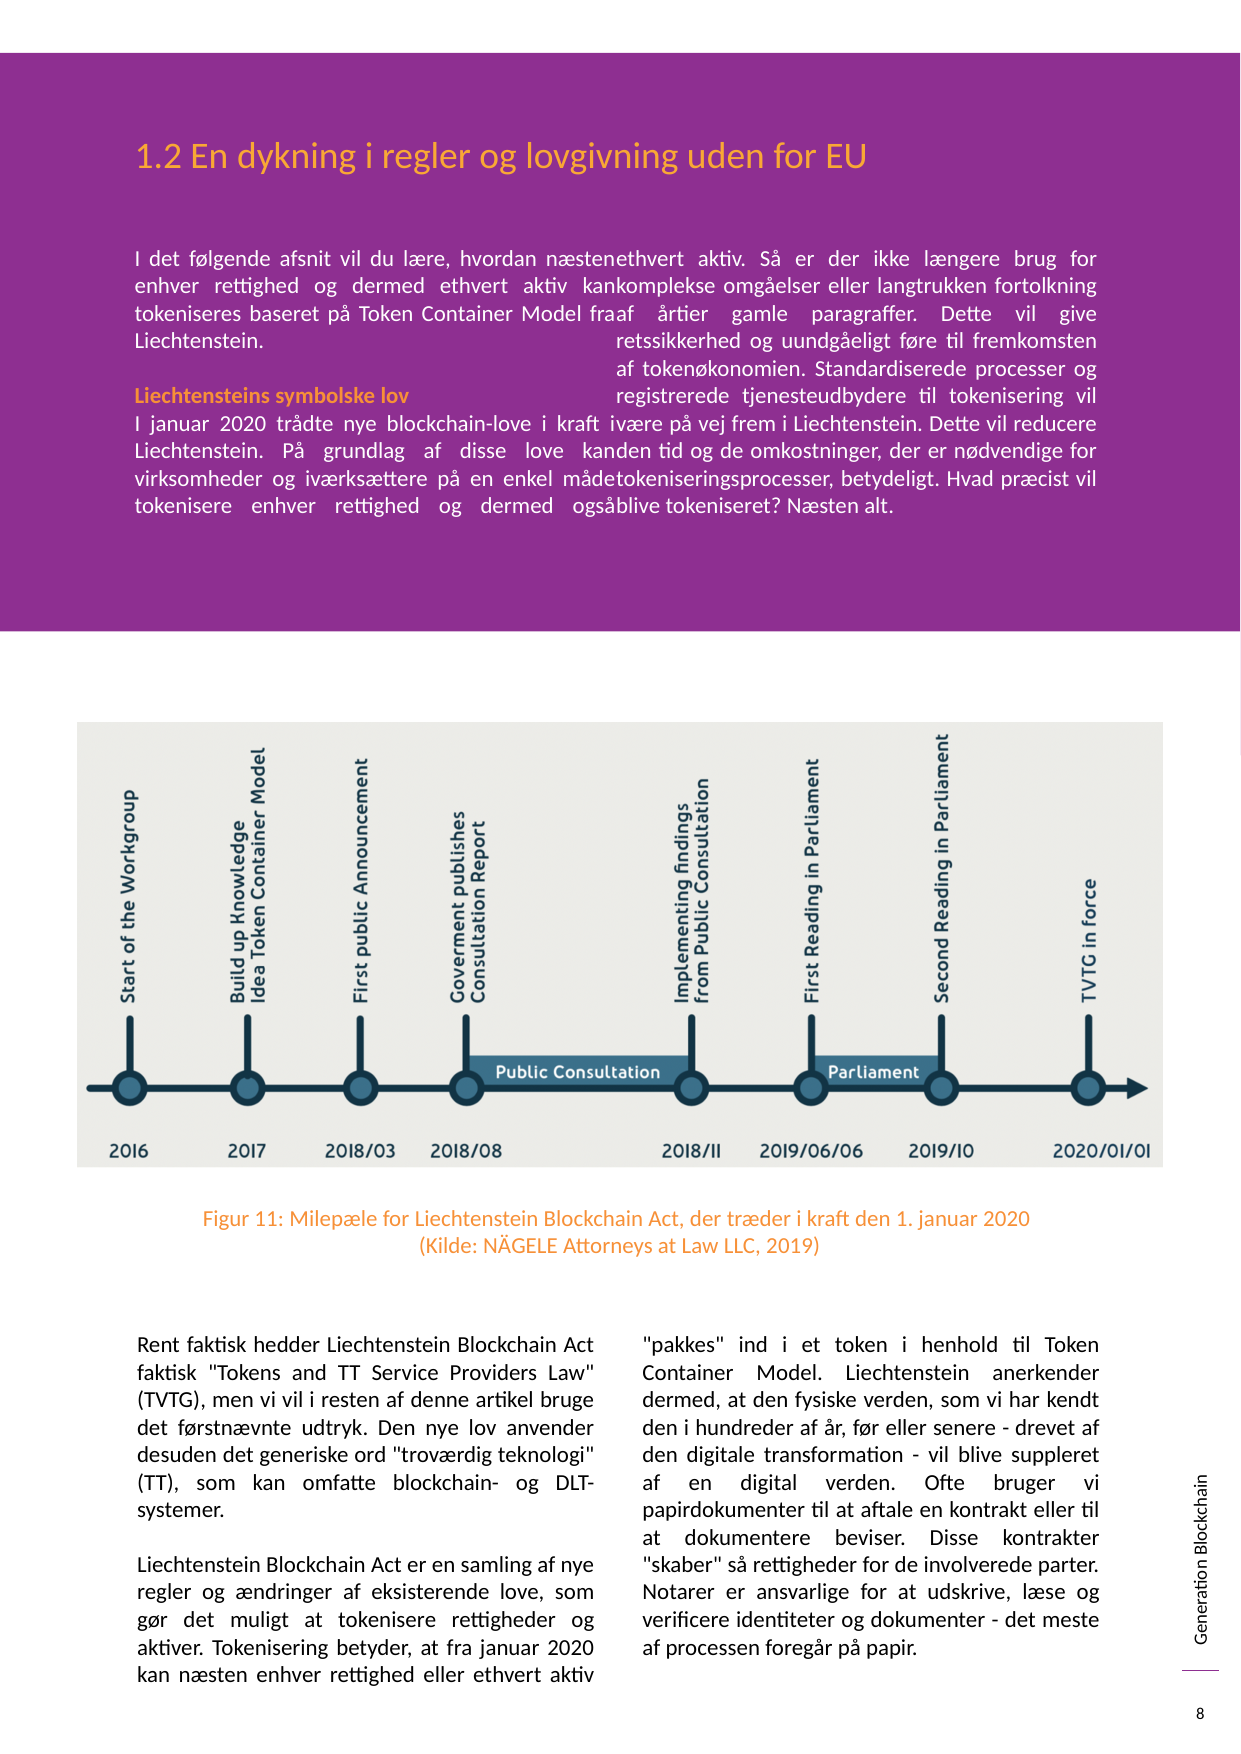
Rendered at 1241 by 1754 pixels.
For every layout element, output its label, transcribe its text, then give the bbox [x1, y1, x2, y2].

slide_number 8 [1169, 1674, 1231, 1751]
text_box Rent faktisk hedder Liechtenstein Blockchain Act faktisk "Tokens and TT Service Providers Law" (TVTG), men vi vil i resten af denne artikel bruge det førstnævnte udtryk. Den nye lov anvender desuden det generiske ord "troværdig teknologi" (TT), som kan omfatte blockchain- og DLT-systemer. Liechtenstein Blockchain Act er en samling af nye regler og ændringer af eksisterende love, som gør det muligt at tokenisere rettigheder og aktiver. Tokenisering betyder, at fra januar 2020 kan næsten enhver rettighed eller ethvert aktiv "pakkes" ind i et token i henhold til Token Container Model. Liechtenstein anerkender dermed, at den fysiske verden, som vi har kendt den i hundreder af år, før eller senere - drevet af den digitale transformation - vil blive suppleret af en digital verden. Ofte bruger vi papirdokumenter til at aftale en kontrakt eller til at dokumentere beviser. Disse kontrakter "skaber" så rettigheder for de involverede parter. Notarer er ansvarlige for at udskrive, læse og verificere identiteter og dokumenter - det meste af processen foregår på papir. [122, 1322, 1116, 1675]
text_box [0, 630, 1241, 1061]
text_box 1.2 En dykning i regler og lovgivning uden for EU [119, 123, 1113, 201]
text_box Figur 11: Milepæle for Liechtenstein Blockchain Act, der træder i kraft den 1. januar 2020 (Kilde: NÄGELE Attorneys at Law LLC, 2019) [124, 1196, 1116, 1239]
picture [77, 722, 1163, 1169]
list I det følgende afsnit vil du lære, hvordan næsten enhver rettighed og dermed ethvert aktiv kan tokeniseres baseret på Token Container Model fra Liechtenstein. Liechtensteins symbolske lov I januar 2020 trådte nye blockchain-love i kraft i Liechtenstein. På grundlag af disse love kan virksomheder og iværksættere på en enkel måde tokenisere enhver rettighed og dermed også ethvert aktiv. Så er der ikke længere brug for komplekse omgåelser eller langtrukken fortolkning af årtier gamle paragraffer. Dette vil give retssikkerhed og uundgåeligt føre til fremkomsten af tokenøkonomien. Standardiserede processer og registrerede tjenesteudbydere til tokenisering vil være på vej frem i Liechtenstein. Dette vil reducere den tid og de omkostninger, der er nødvendige for tokeniseringsprocesser, betydeligt. Hvad præcist vil blive tokeniseret? Næsten alt. [119, 236, 1113, 314]
